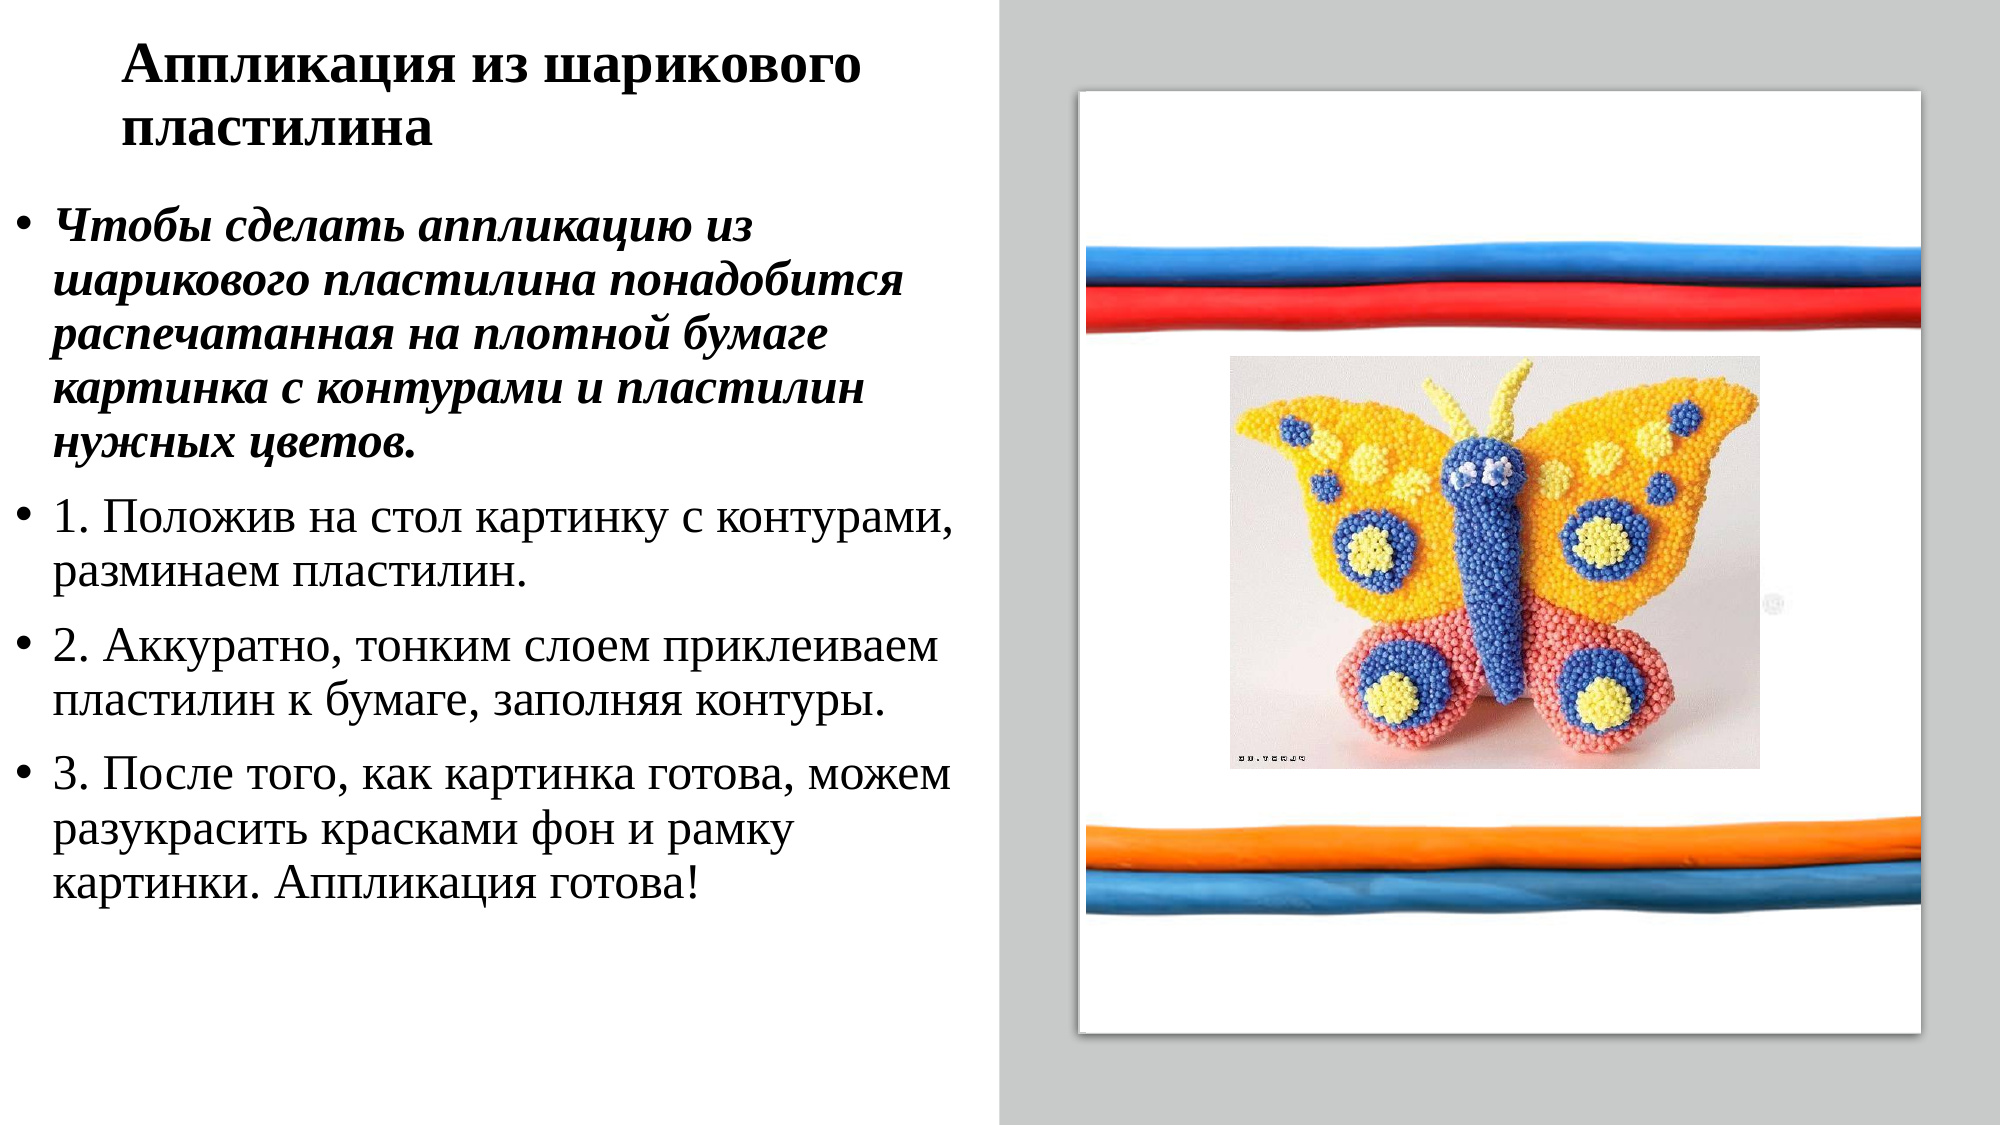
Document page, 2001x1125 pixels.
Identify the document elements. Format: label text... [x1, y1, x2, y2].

picture [1086, 91, 1921, 1033]
list Чтобы сделать аппликацию из шарикового пластилина понадобится распечатанная на плотной бумаге картинка с контурами и пластилин нужных цветов. 1. Положив на стол картинку с контурами, разминаем пластилин. 2. Аккуратно, тонким слоем приклеиваем пластилин к бумаге, заполняя контуры. 3. После того, как картинка готова, можем разукрасить красками фон и рамку картинки. Аппликация готова! [0, 191, 981, 1021]
text_box [998, 0, 2000, 1125]
text_box [1078, 90, 1922, 1034]
title Аппликация из шарикового пластилина [106, 0, 918, 191]
